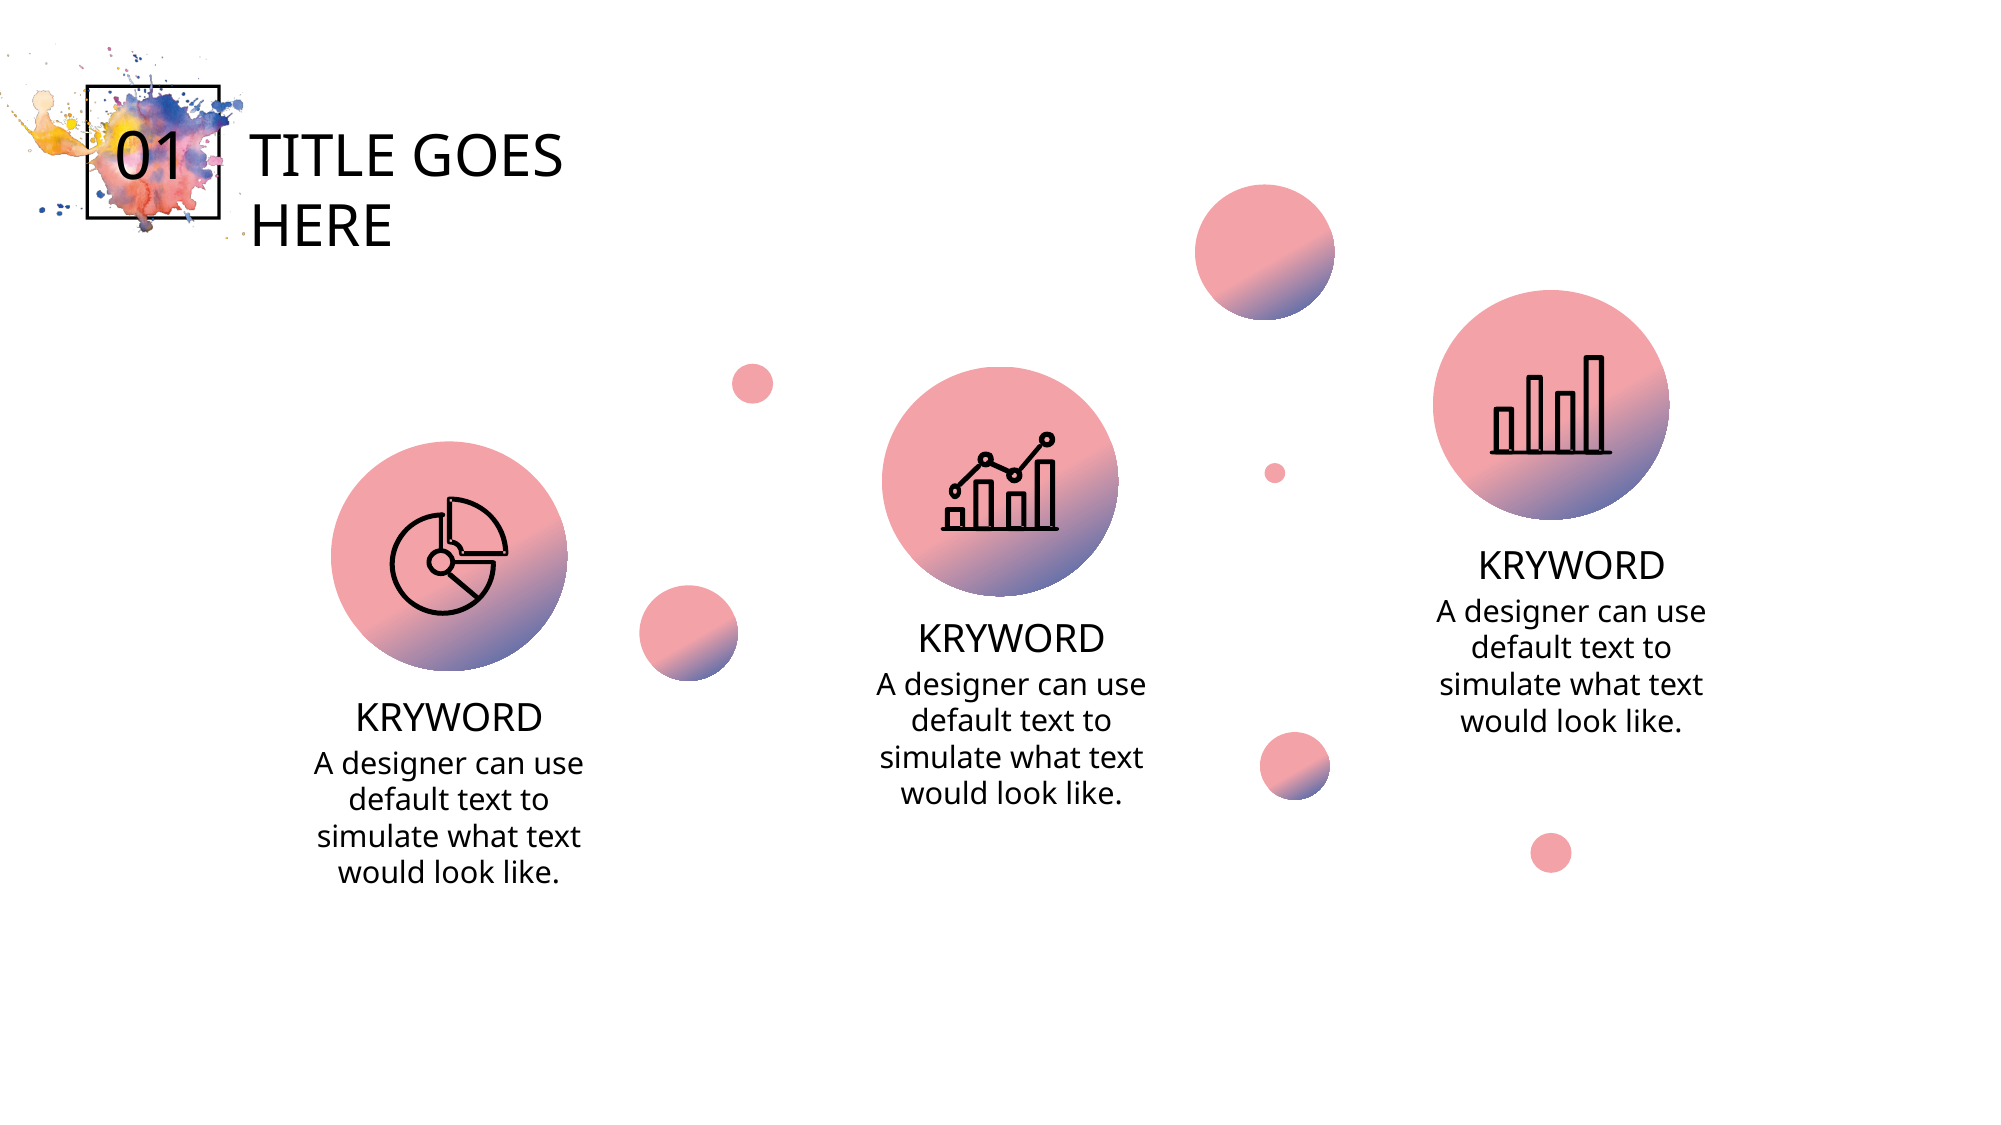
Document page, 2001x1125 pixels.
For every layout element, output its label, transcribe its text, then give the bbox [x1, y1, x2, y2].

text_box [389, 496, 509, 616]
text_box [1432, 290, 1670, 520]
text_box A designer can use default text to simulate what text would look like. [271, 747, 626, 898]
text_box KRYWORD [1382, 533, 1761, 595]
text_box [1264, 463, 1286, 484]
text_box [881, 366, 1119, 597]
text_box A designer can use default text to simulate what text would look like. [1394, 595, 1749, 746]
text_box [1259, 732, 1330, 800]
text_box [330, 441, 568, 671]
text_box A designer can use default text to simulate what text would look like. [834, 668, 1189, 819]
text_box [1530, 832, 1572, 873]
text_box [1194, 184, 1335, 320]
text_box [732, 363, 774, 404]
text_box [940, 431, 1060, 531]
text_box KRYWORD [259, 685, 639, 747]
text_box KRYWORD [822, 606, 1201, 668]
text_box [1489, 355, 1613, 455]
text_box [0, 42, 680, 240]
text_box [639, 585, 738, 681]
